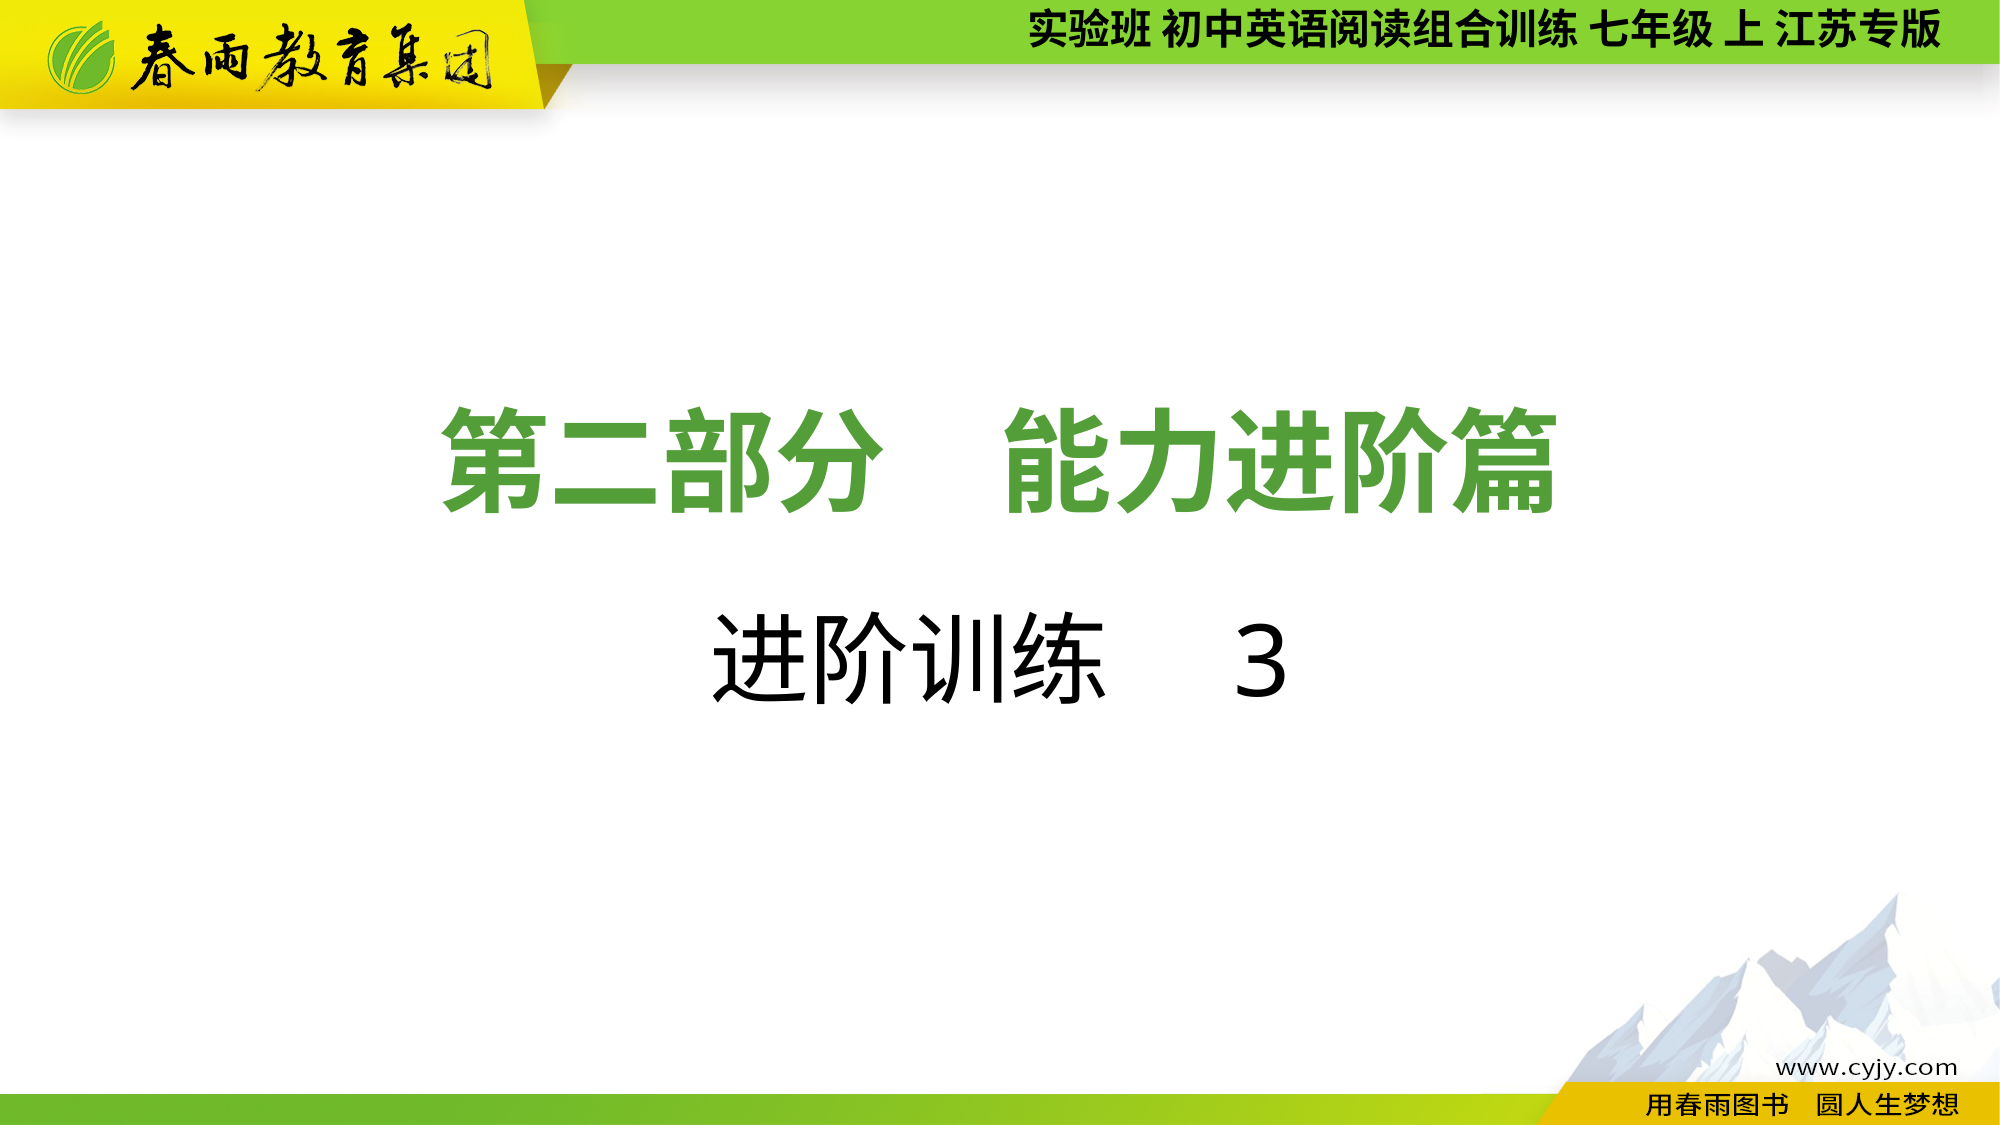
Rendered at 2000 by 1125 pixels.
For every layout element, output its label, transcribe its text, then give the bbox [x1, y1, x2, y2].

text_box 第二部分 能力进阶篇 [54, 316, 1946, 528]
picture [0, 0, 2000, 1125]
text_box 进阶训练 3 [54, 528, 1946, 724]
